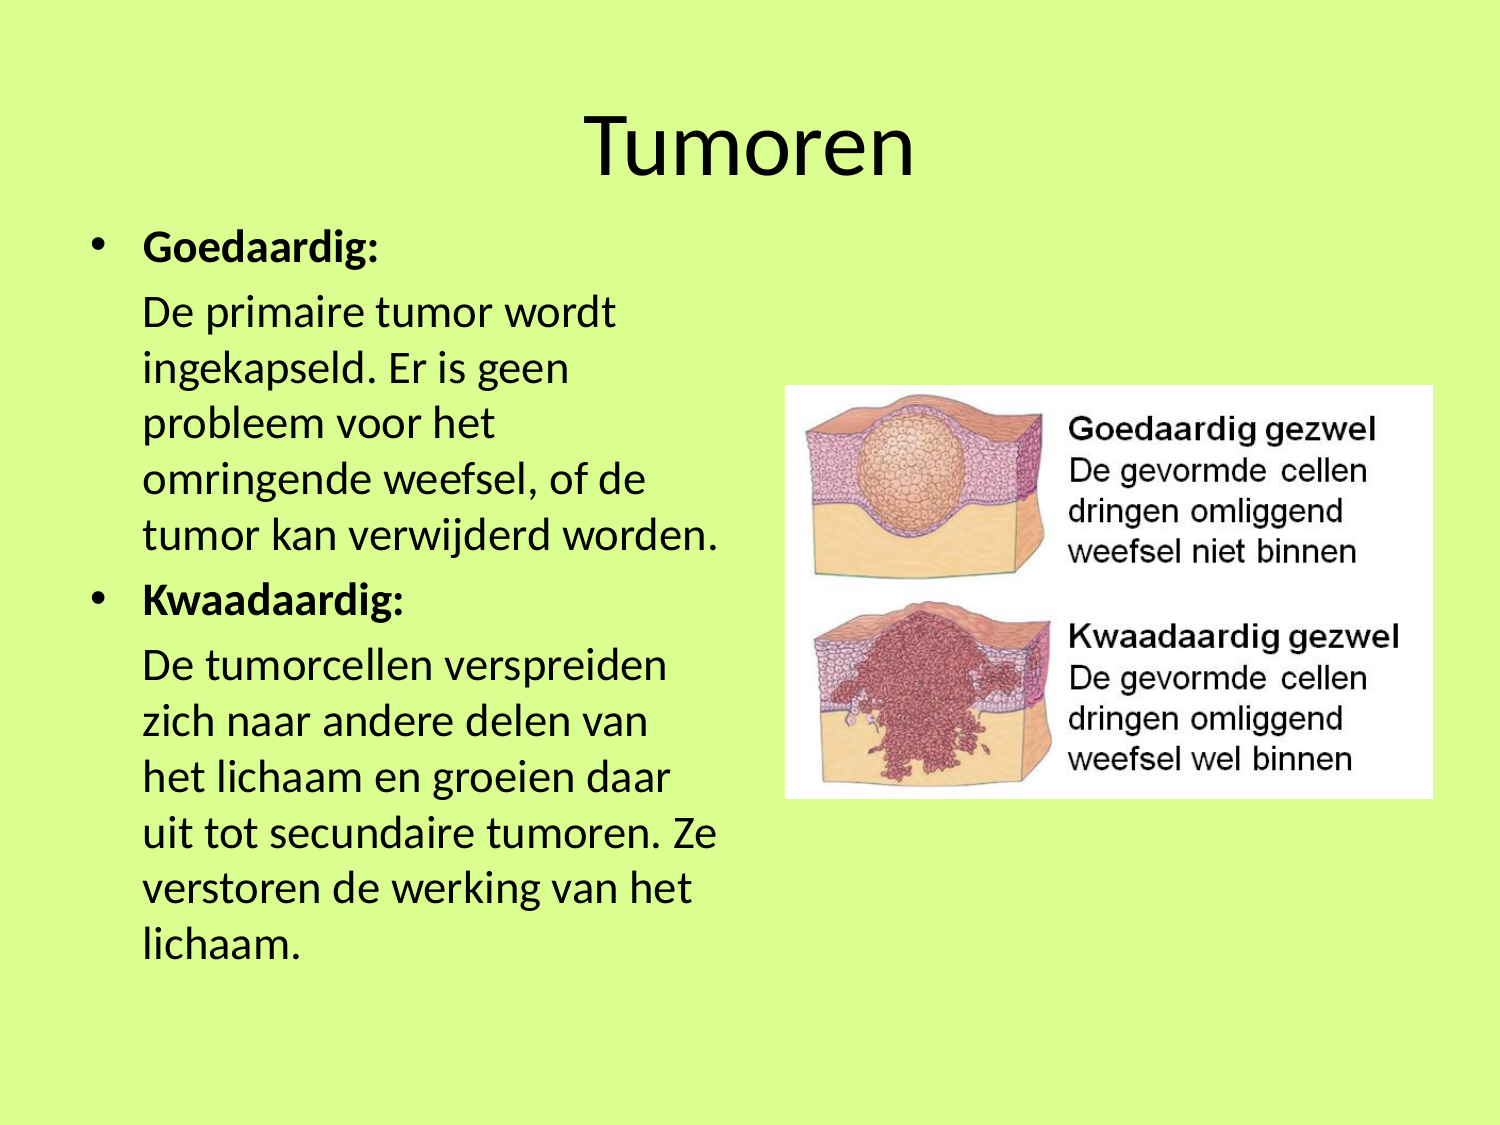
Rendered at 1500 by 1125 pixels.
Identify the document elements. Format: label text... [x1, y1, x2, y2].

list Goedaardig: De primaire tumor wordt ingekapseld. Er is geen probleem voor het omringende weefsel, of de tumor kan verwijderd worden. Kwaadaardig: De tumorcellen verspreiden zich naar andere delen van het lichaam en groeien daar uit tot secundaire tumoren. Ze verstoren de werking van het lichaam. [75, 208, 738, 1005]
title Tumoren [75, 45, 1425, 233]
picture [785, 385, 1433, 799]
